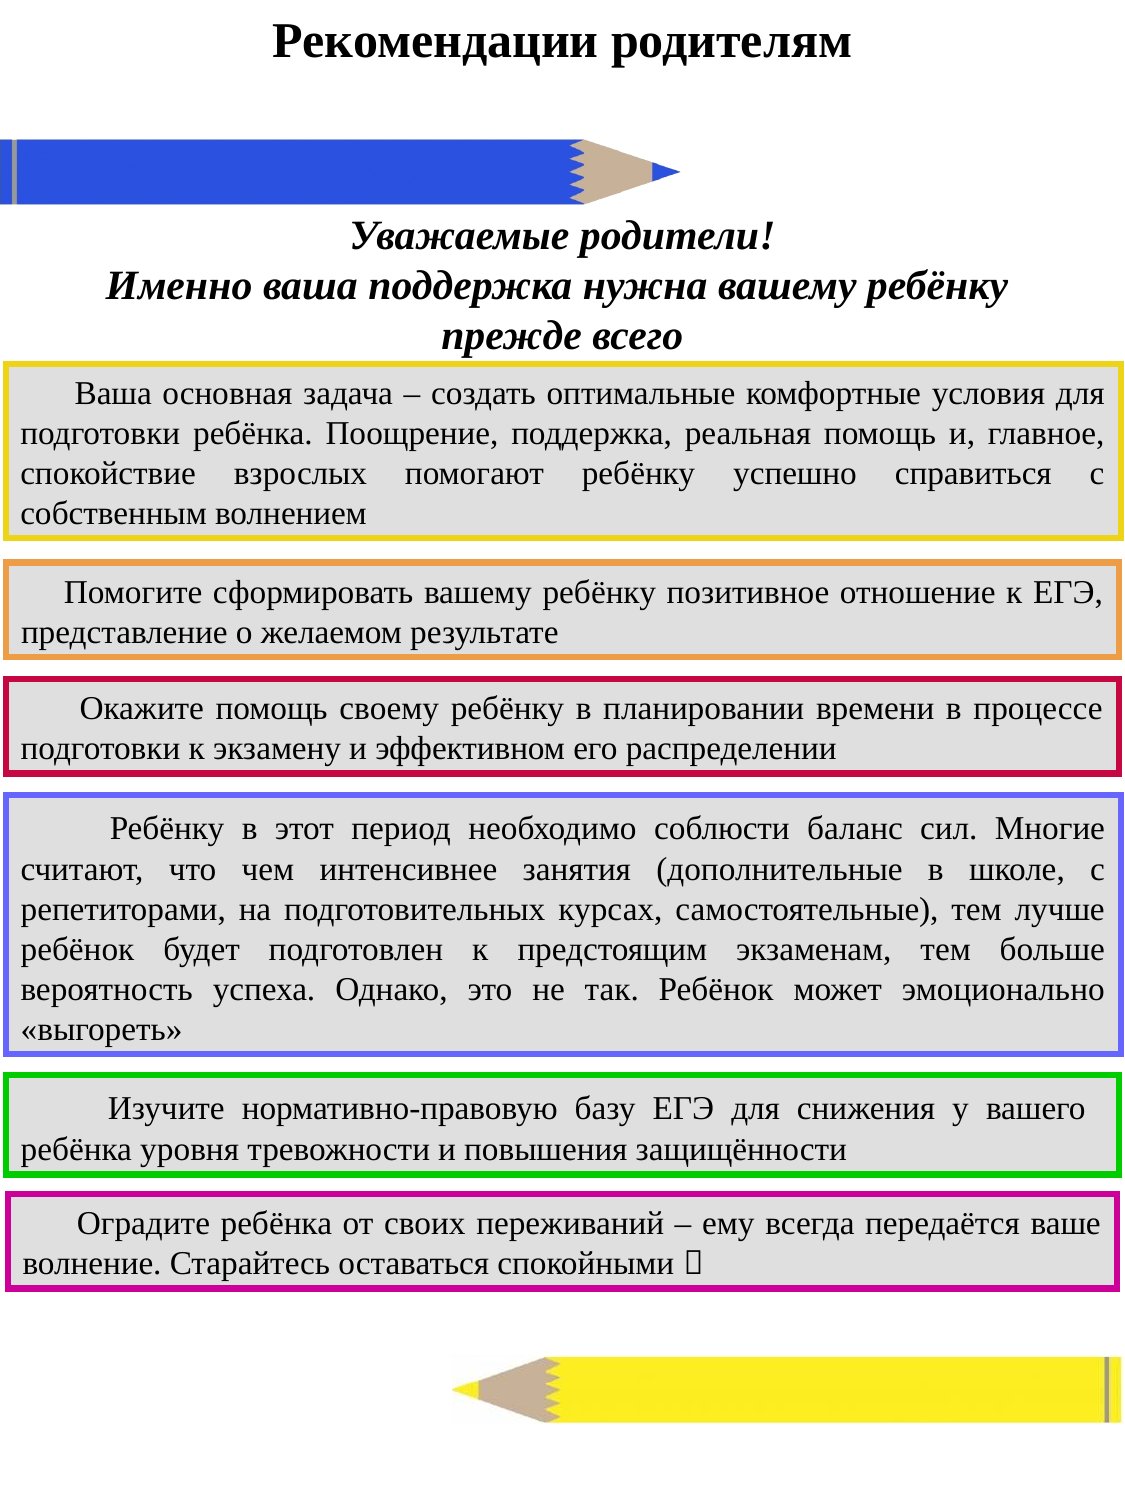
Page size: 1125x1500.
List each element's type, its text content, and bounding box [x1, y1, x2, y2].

text_box Помогите сформировать вашему ребёнку позитивное отношение к ЕГЭ, представление о желаемом результате [6, 562, 1120, 657]
text_box Ребёнку в этот период необходимо соблюсти баланс сил. Многие считают, что чем интенсивнее занятия (дополнительные в школе, с репетиторами, на подготовительных курсах, самостоятельные), тем лучше ребёнок будет подготовлен к предстоящим экзаменам, тем больше вероятность успеха. Однако, это не так. Ребёнок может эмоционально «выгореть» [5, 795, 1122, 1055]
text_box Рекомендации родителям [0, 0, 1125, 75]
picture [0, 137, 697, 213]
picture [451, 1355, 1125, 1425]
text_box Изучите нормативно-правовую базу ЕГЭ для снижения у вашего ребёнка уровня тревожности и повышения защищённости [5, 1074, 1120, 1175]
text_box Окажите помощь своему ребёнку в планировании времени в процессе подготовки к экзамену и эффективном его распределении [5, 678, 1120, 774]
text_box Оградите ребёнка от своих переживаний – ему всегда передаётся ваше волнение. Старайтесь оставаться спокойными  [7, 1193, 1118, 1289]
text_box Уважаемые родители! Именно ваша поддержка нужна вашему ребёнку прежде всего [0, 200, 1125, 365]
text_box Ваша основная задача – создать оптимальные комфортные условия для подготовки ребёнка. Поощрение, поддержка, реальная помощь и, главное, спокойствие взрослых помогают ребёнку успешно справиться с собственным волнением [5, 363, 1122, 539]
